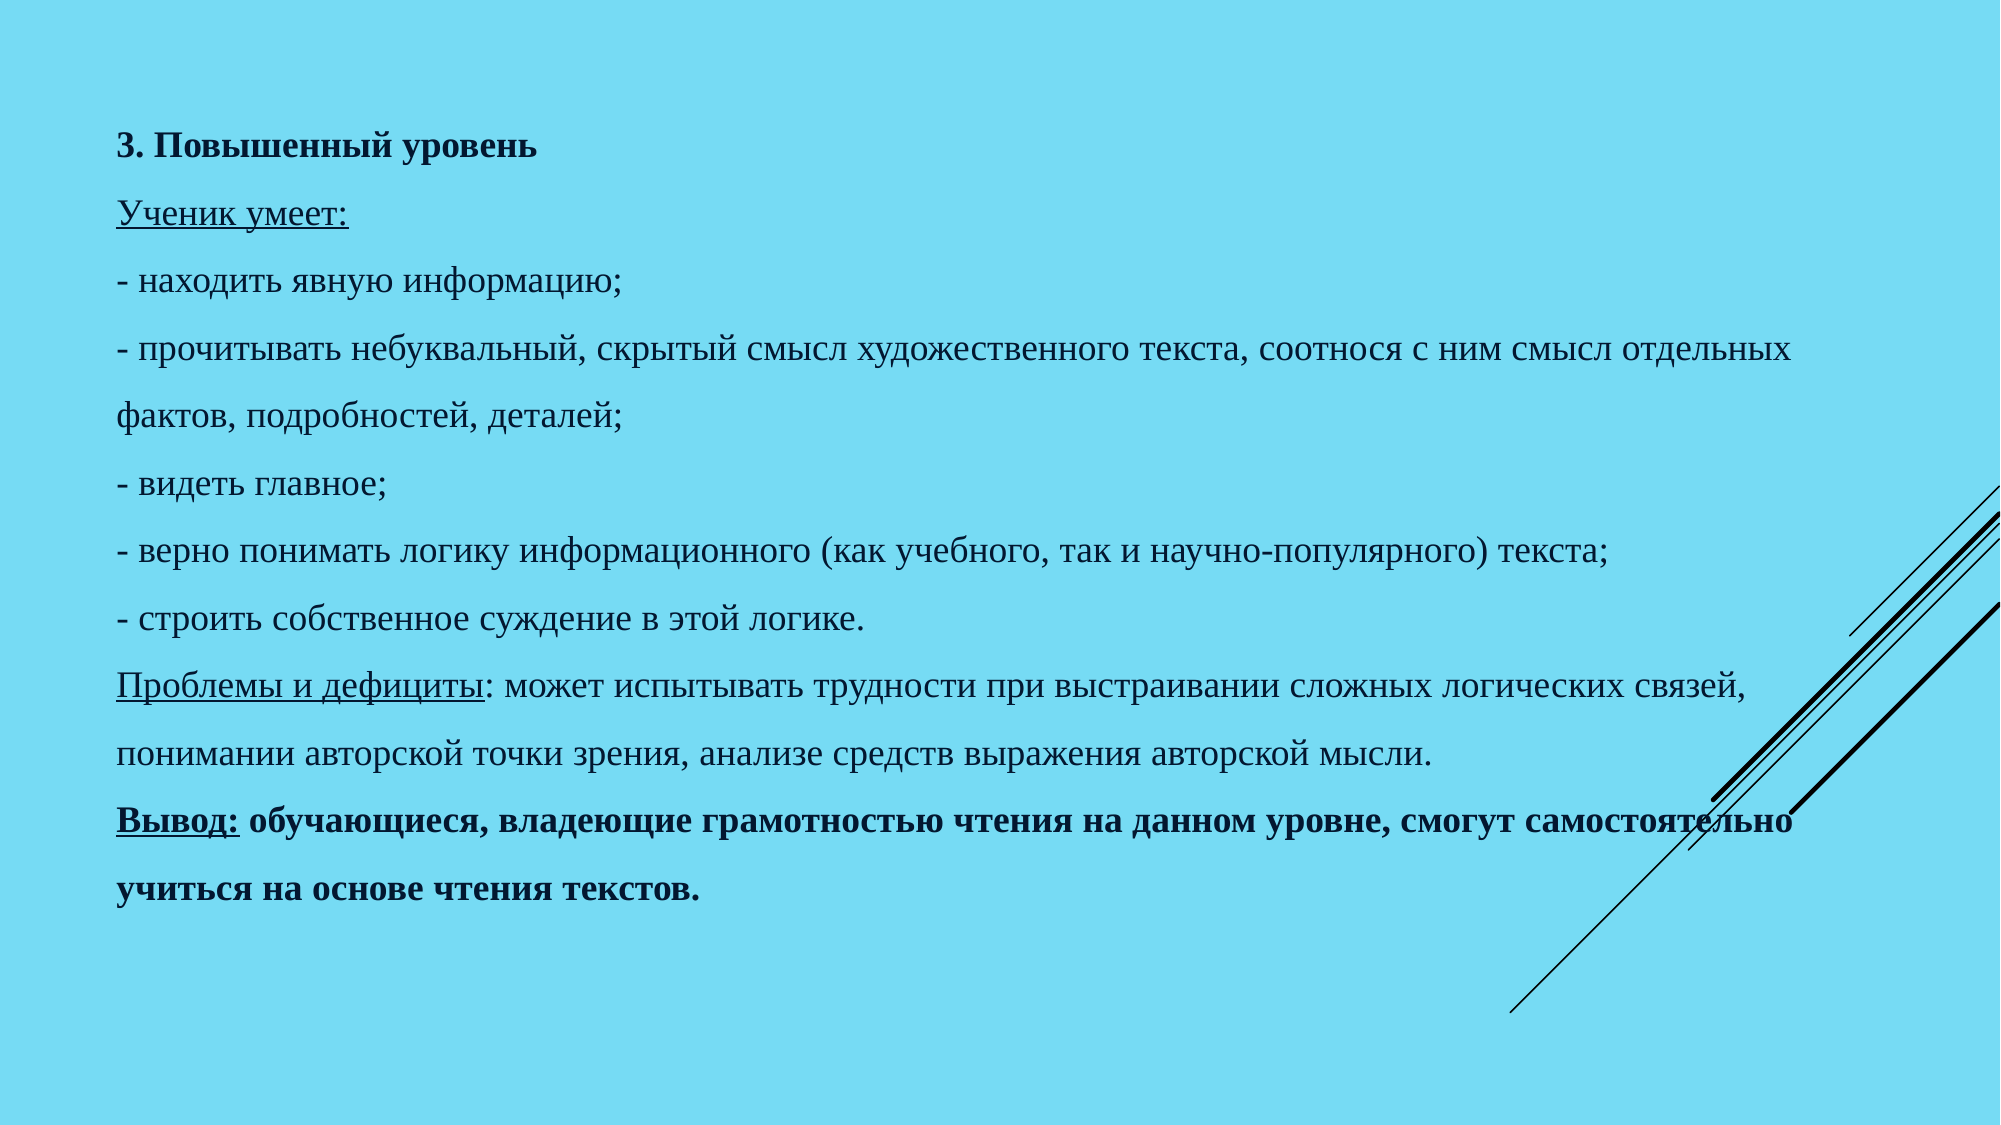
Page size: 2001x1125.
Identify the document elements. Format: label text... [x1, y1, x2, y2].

text_box 3. Повышенный уровень Ученик умеет: - находить явную информацию; - прочитывать небуквальный, скрытый смысл художественного текста, соотнося с ним смысл отдельных фактов, подробностей, деталей; - видеть главное; - верно понимать логику информационного (как учебного, так и научно-популярного) текста; - строить собственное суждение в этой логике. Проблемы и дефициты: может испытывать трудности при выстраивании сложных логических связей, понимании авторской точки зрения, анализе средств выражения авторской мысли. Вывод: обучающиеся, владеющие грамотностью чтения на данном уровне, смогут самостоятельно учиться на основе чтения текстов. [101, 90, 1873, 916]
